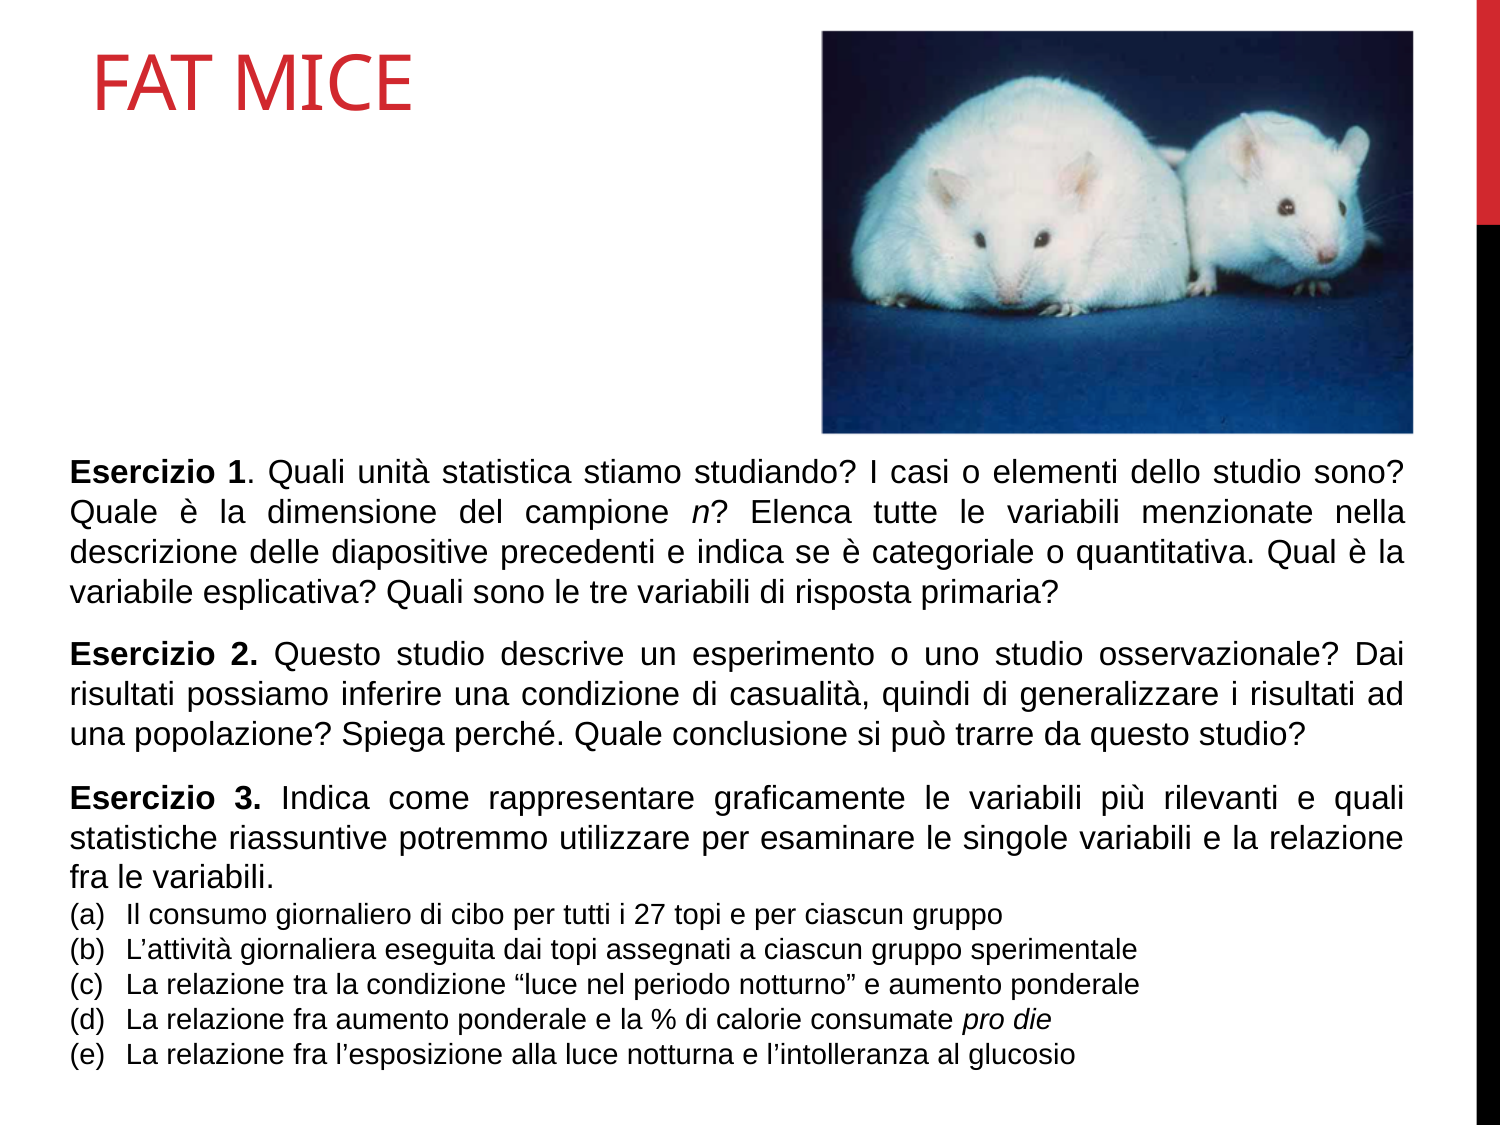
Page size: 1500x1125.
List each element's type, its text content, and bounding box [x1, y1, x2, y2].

title Fat Mice [75, 25, 812, 134]
text_box Esercizio 2. Questo studio descrive un esperimento o uno studio osservazionale? Dai risultati possiamo inferire una condizione di casualità, quindi di generalizzare i risultati ad una popolazione? Spiega perché. Quale conclusione si può trarre da questo studio? [54, 624, 1422, 760]
text_box Esercizio 3. Indica come rappresentare graficamente le variabili più rilevanti e quali statistiche riassuntive potremmo utilizzare per esaminare le singole variabili e la relazione fra le variabili. Il consumo giornaliero di cibo per tutti i 27 topi e per ciascun gruppo L’attività giornaliera eseguita dai topi assegnati a ciascun gruppo sperimentale La relazione tra la condizione “luce nel periodo notturno” e aumento ponderale La relazione fra aumento ponderale e la % di calorie consumate pro die La relazione fra l’esposizione alla luce notturna e l’intolleranza al glucosio [54, 768, 1422, 1078]
text_box Esercizio 1. Quali unità statistica stiamo studiando? I casi o elementi dello studio sono? Quale è la dimensione del campione n? Elenca tutte le variabili menzionate nella descrizione delle diapositive precedenti e indica se è categoriale o quantitativa. Qual è la variabile esplicativa? Quali sono le tre variabili di risposta primaria? [54, 443, 1422, 618]
picture [812, 24, 1422, 442]
